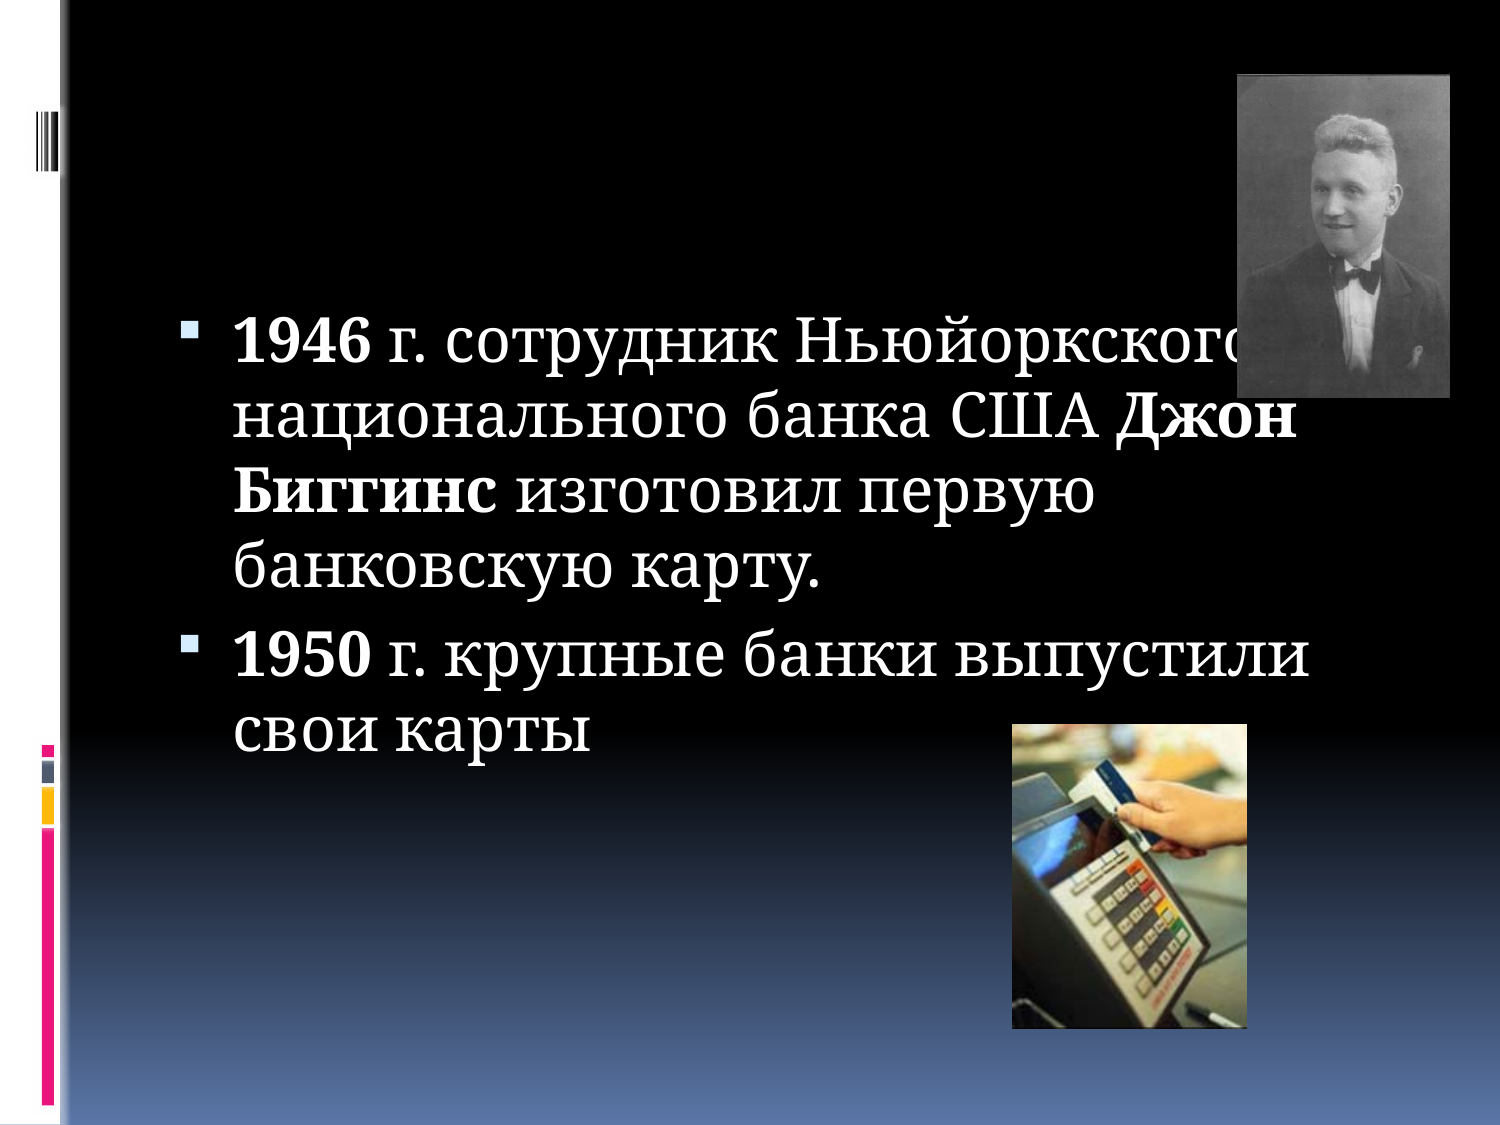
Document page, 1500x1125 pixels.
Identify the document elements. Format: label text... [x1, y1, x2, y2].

list 1946 г. сотрудник Ньюйоркского национального банка США Джон Биггинс изготовил первую банковскую карту. 1950 г. крупные банки выпустили свои карты [150, 292, 1425, 1043]
picture [1236, 74, 1451, 398]
picture [1012, 724, 1248, 1029]
